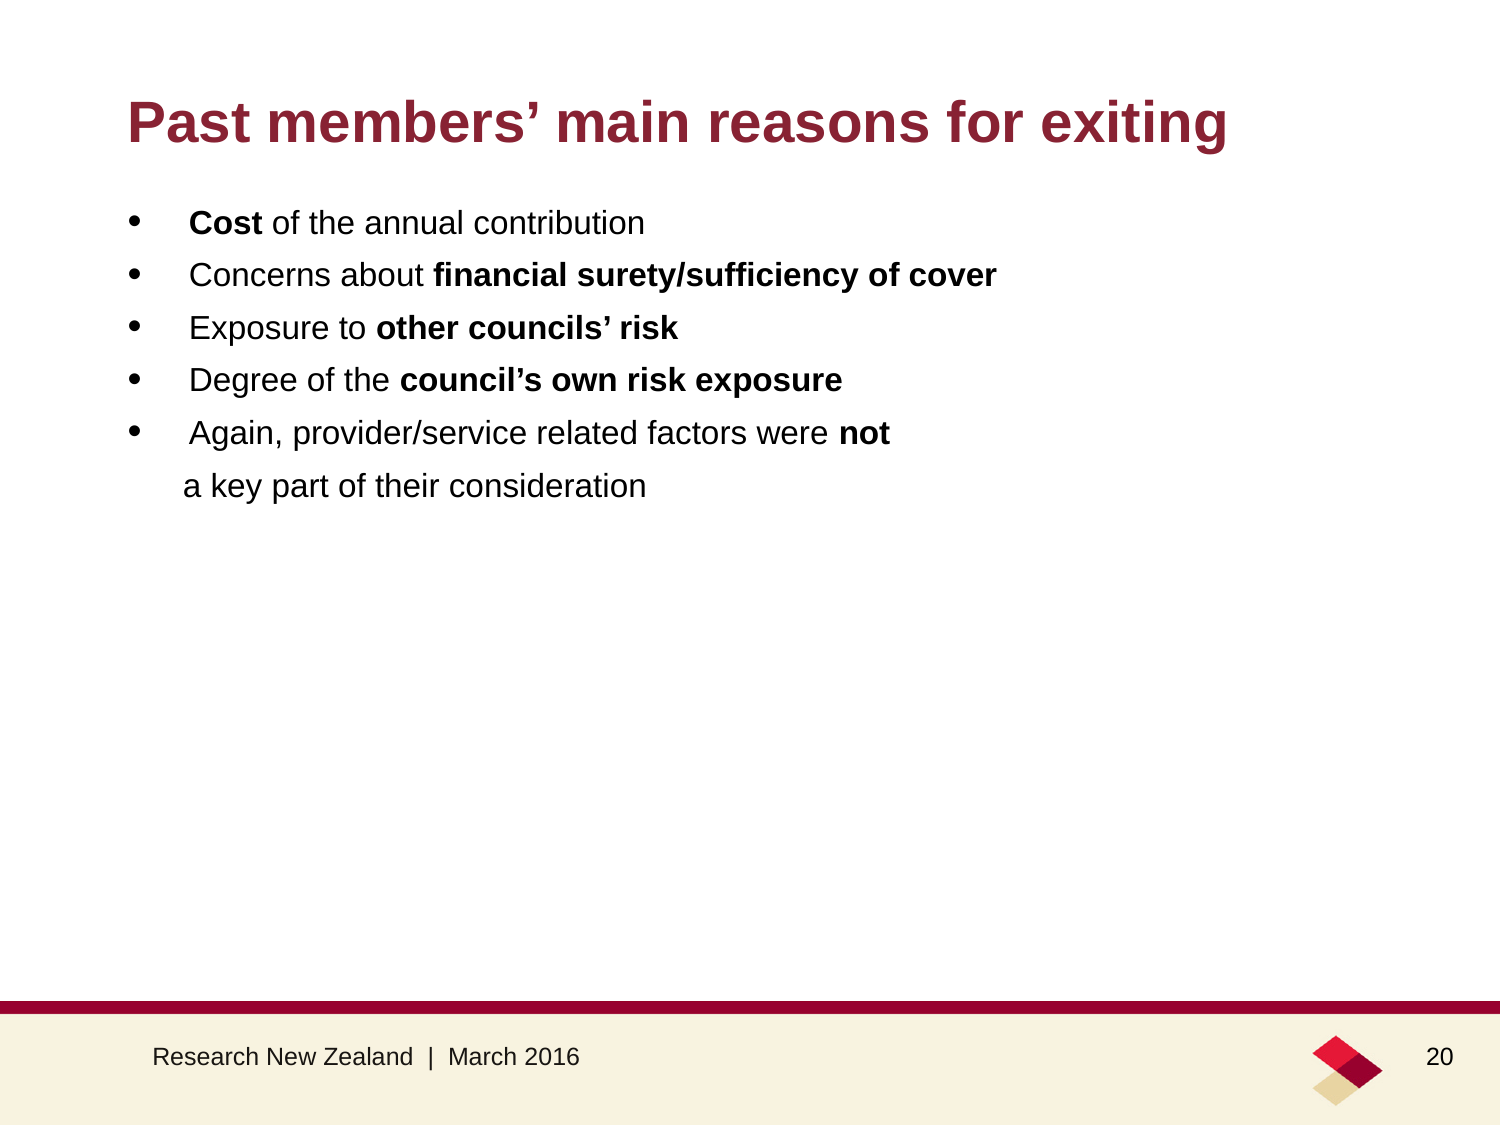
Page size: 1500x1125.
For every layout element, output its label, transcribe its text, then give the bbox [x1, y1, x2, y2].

picture [0, 999, 1500, 1125]
title Past members’ main reasons for exiting [112, 50, 1388, 187]
list Cost of the annual contribution Concerns about financial surety/sufficiency of cover Exposure to other councils’ risk Degree of the council’s own risk exposure Again, provider/service related factors were not a key part of their consideration [112, 187, 1388, 925]
